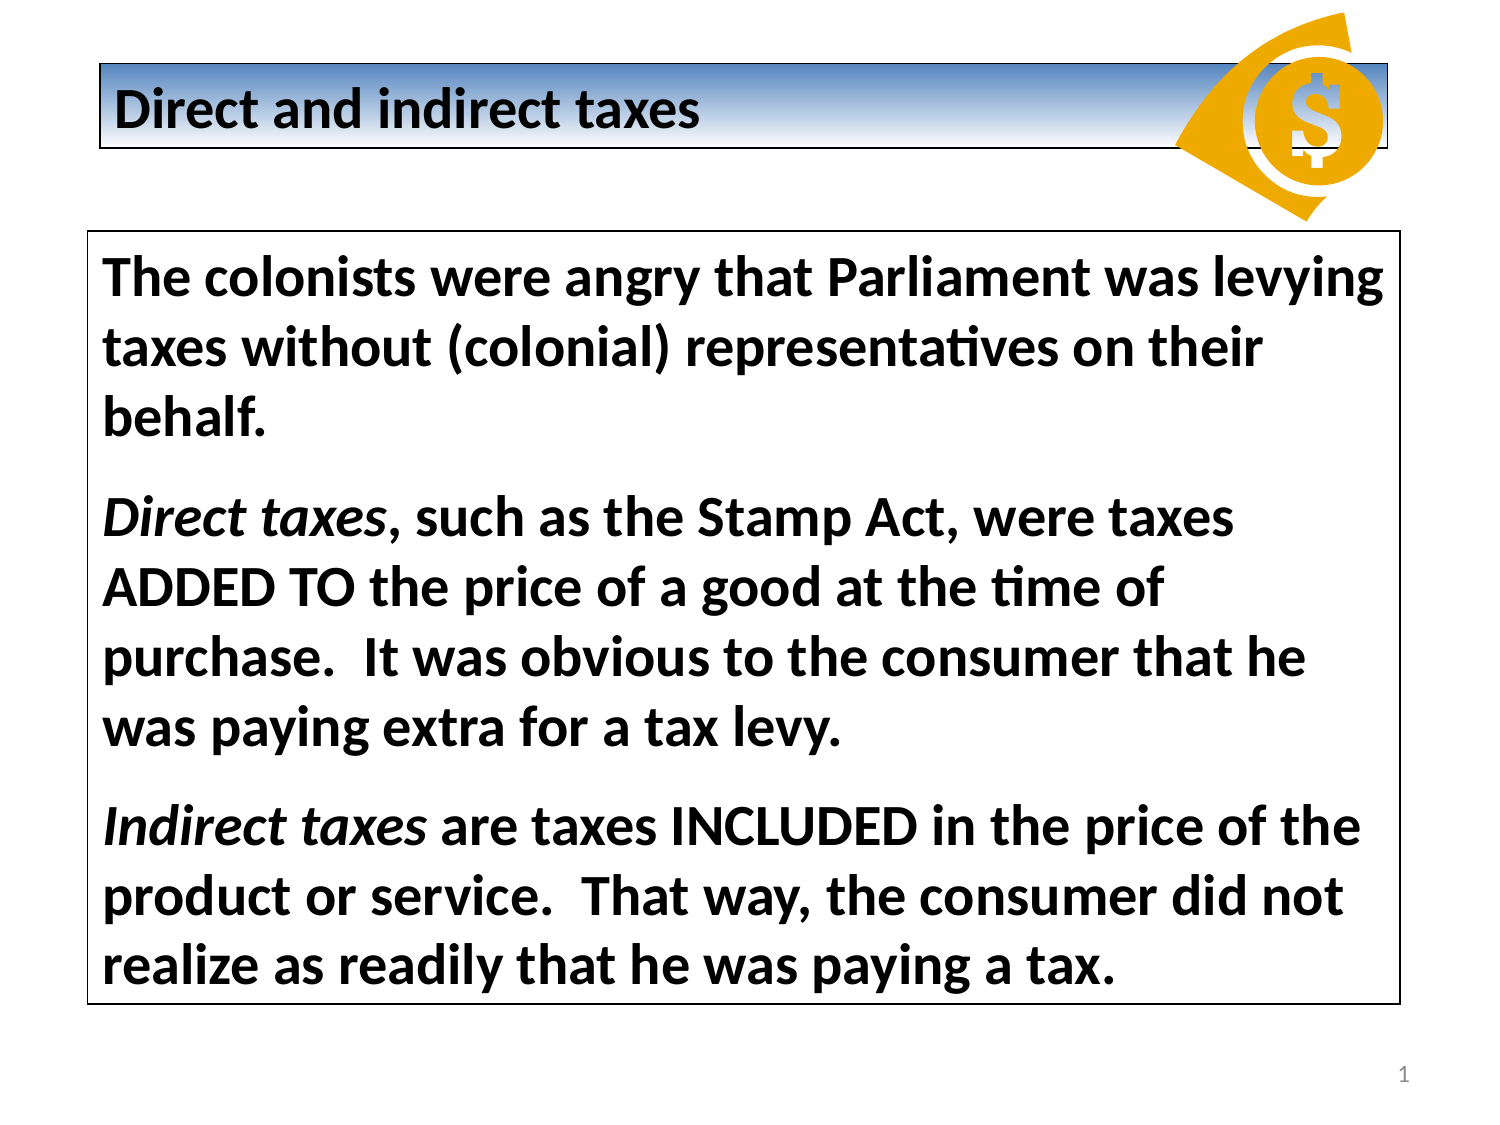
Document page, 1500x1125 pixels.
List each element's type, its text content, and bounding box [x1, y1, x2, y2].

text_box Direct and indirect taxes [99, 63, 1169, 148]
picture [1174, 12, 1384, 222]
slide_number 1 [1074, 1042, 1425, 1103]
text_box The colonists were angry that Parliament was levying taxes without (colonial) representatives on their behalf. Direct taxes, such as the Stamp Act, were taxes ADDED TO the price of a good at the time of purchase. It was obvious to the consumer that he was paying extra for a tax levy. Indirect taxes are taxes INCLUDED in the price of the product or service. That way, the consumer did not realize as readily that he was paying a tax. [87, 231, 1400, 1005]
